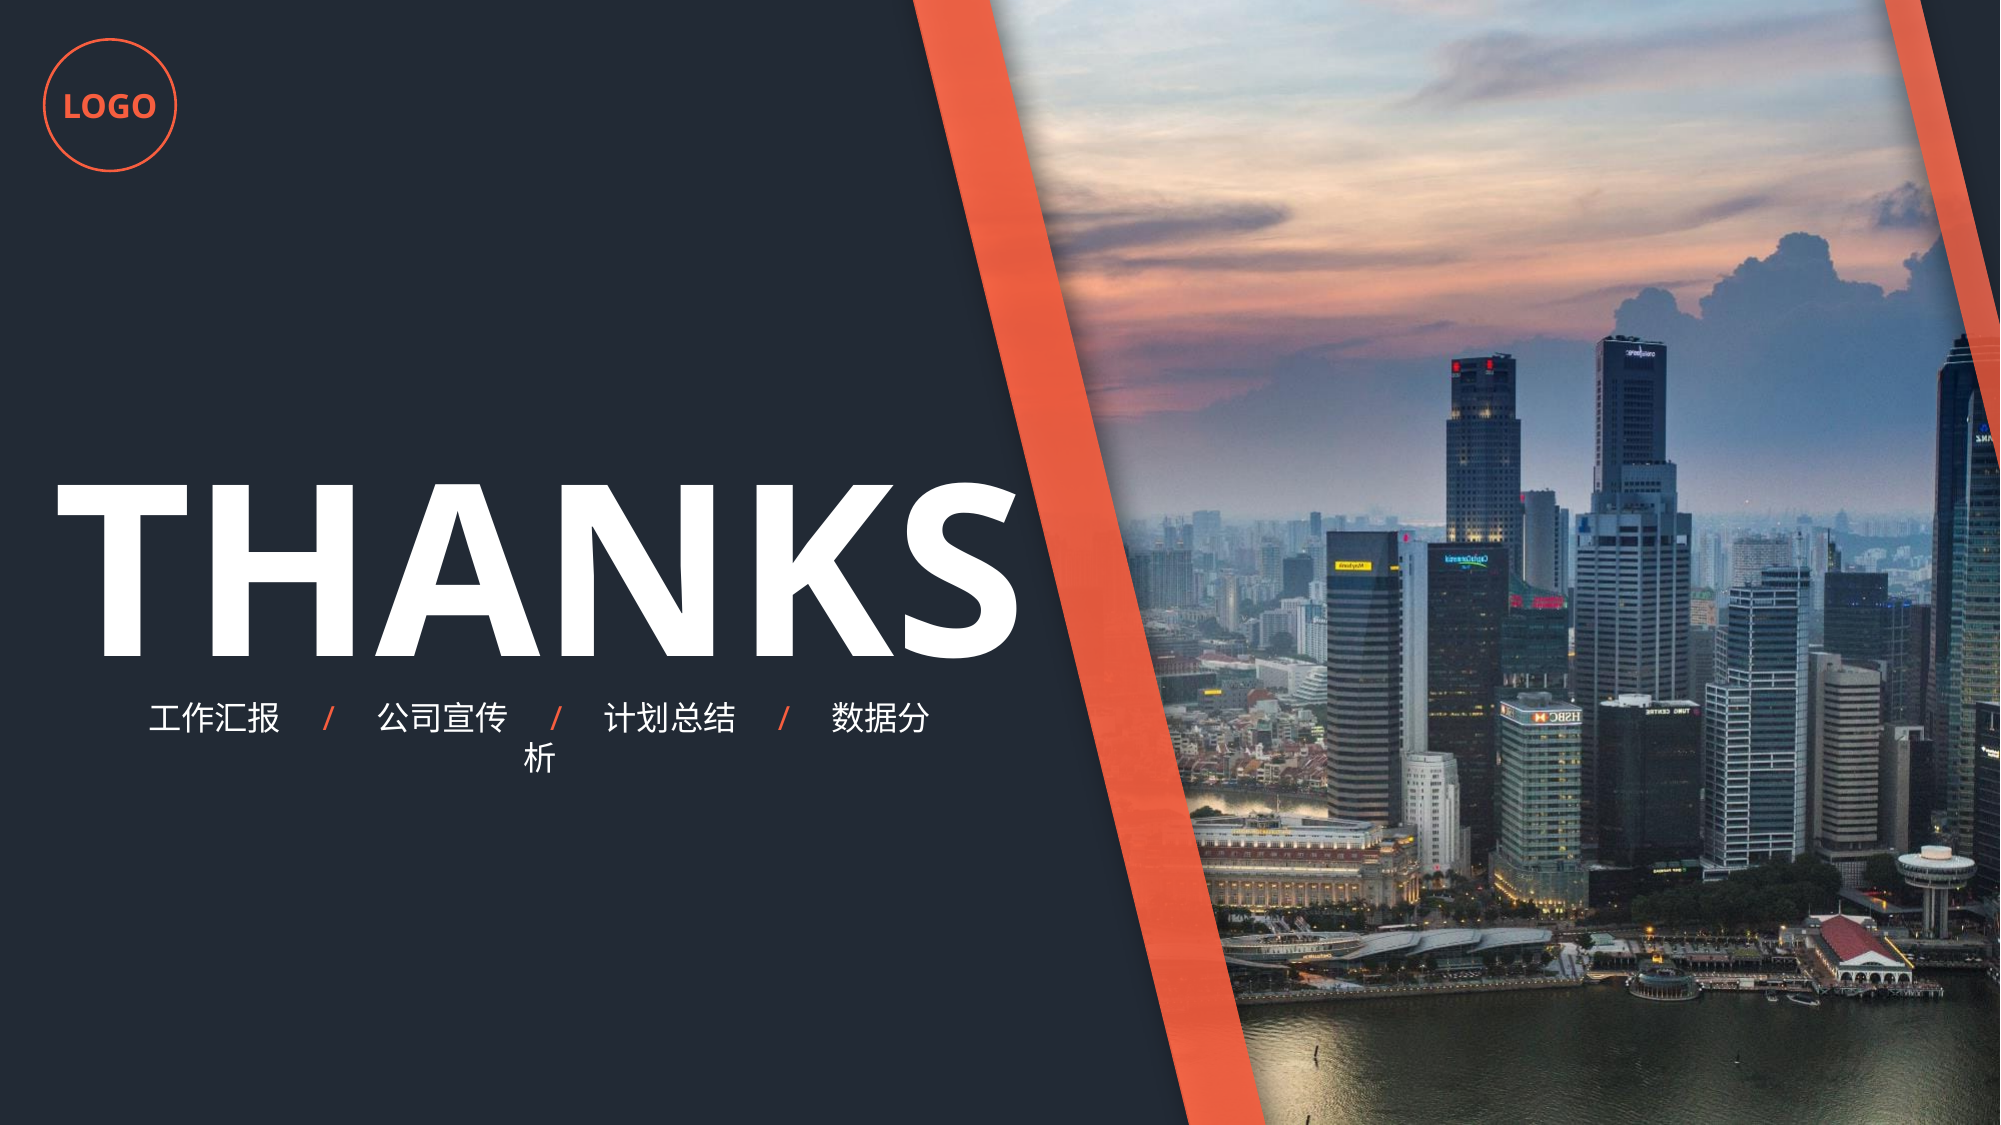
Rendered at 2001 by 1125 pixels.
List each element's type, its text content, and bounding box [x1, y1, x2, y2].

text_box 工作汇报 / 公司宣传 / 计划总结 / 数据分析 [127, 689, 914, 785]
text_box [44, 39, 176, 171]
text_box THANKS [0, 409, 914, 712]
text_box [914, 0, 2000, 1125]
